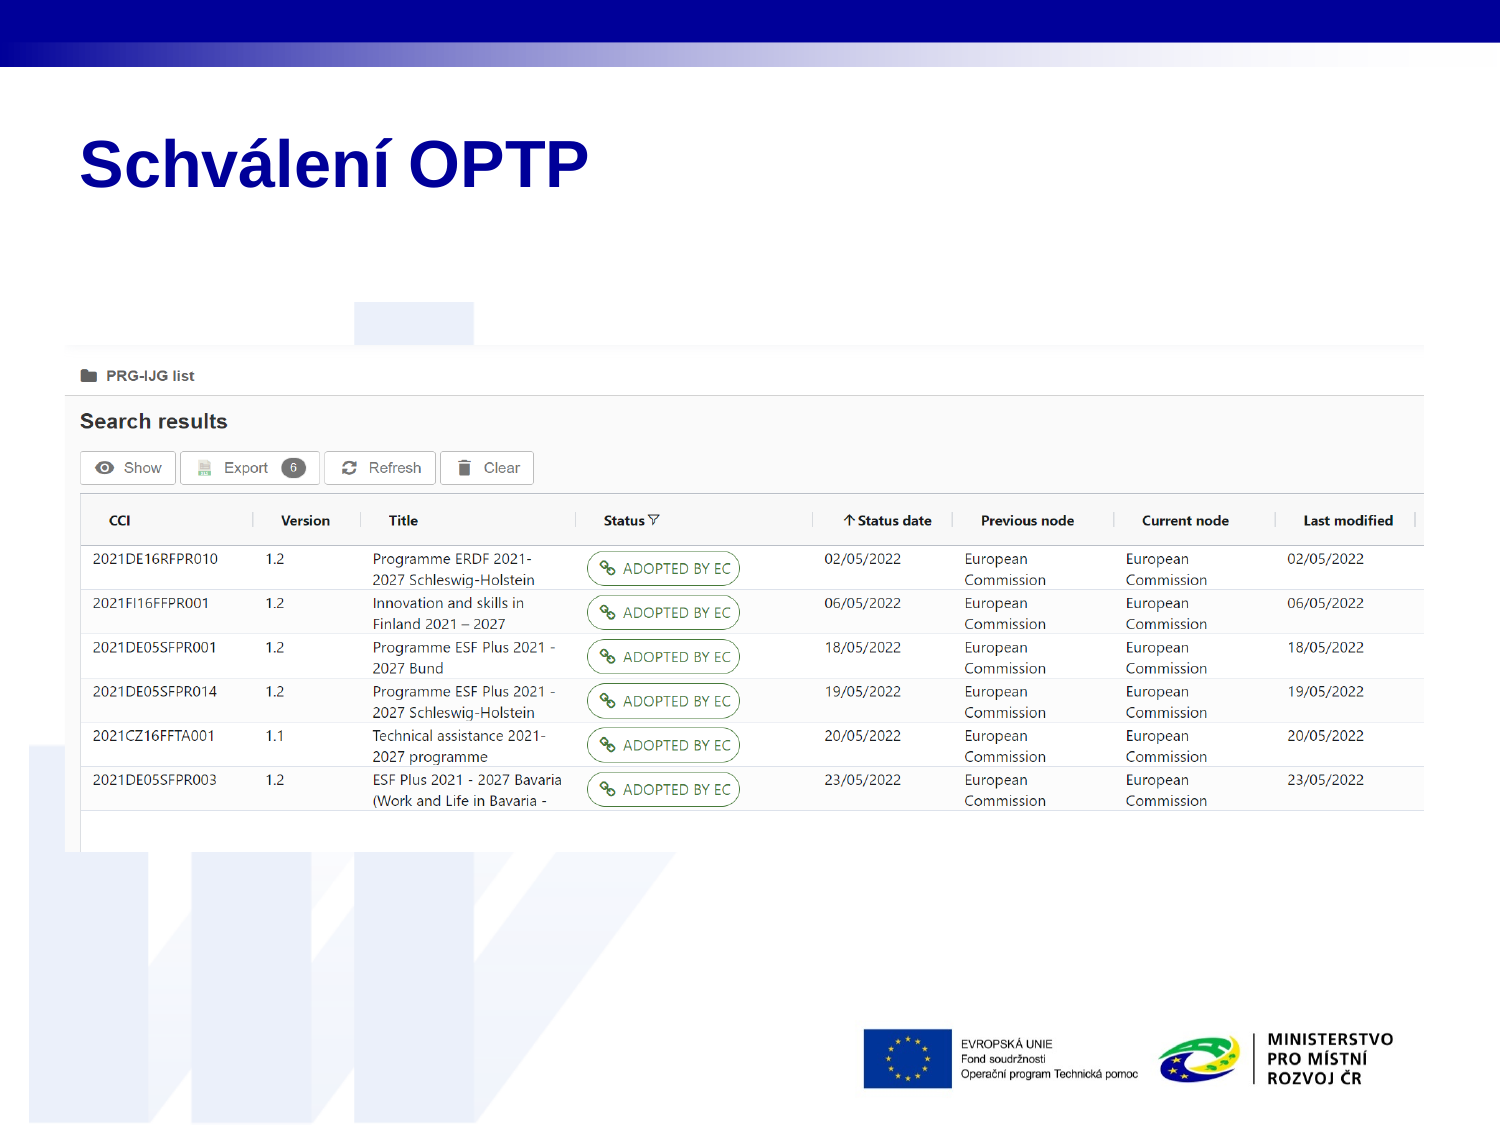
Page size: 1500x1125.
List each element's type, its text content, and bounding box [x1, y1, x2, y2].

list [64, 344, 1426, 908]
title Schválení OPTP [64, 113, 1425, 197]
picture [29, 302, 1412, 1125]
